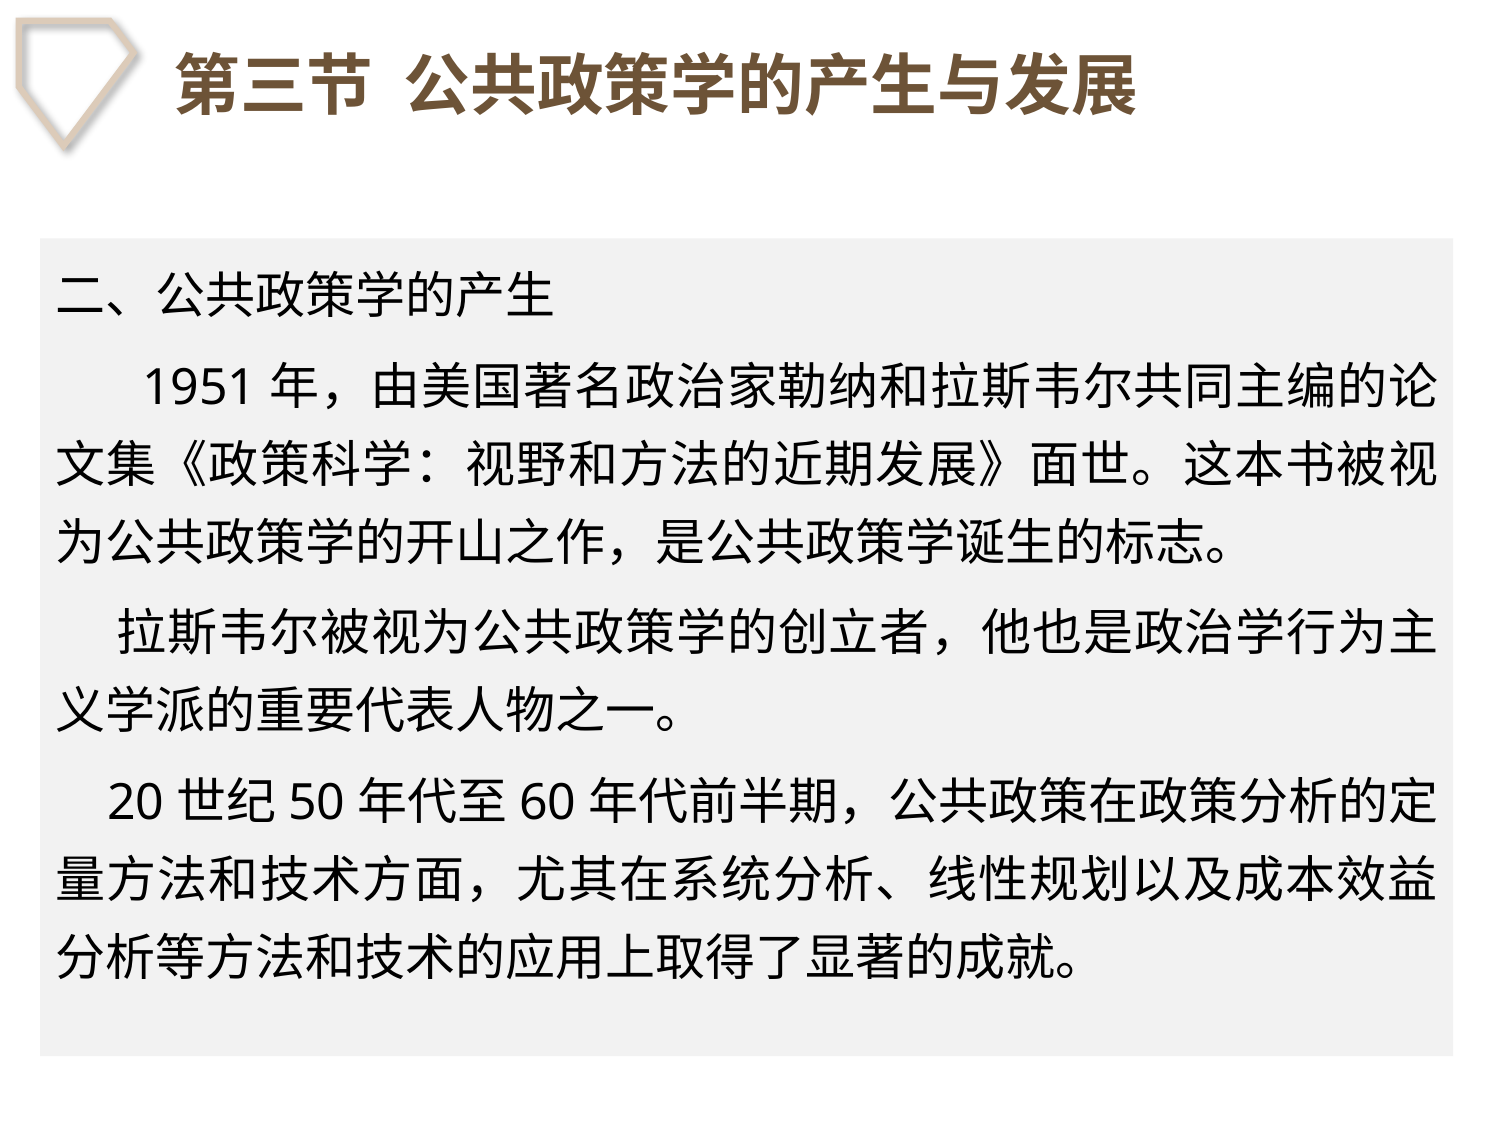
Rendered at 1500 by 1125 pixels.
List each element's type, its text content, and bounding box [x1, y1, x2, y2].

title 第三节 公共政策学的产生与发展 [158, 18, 1456, 159]
list 二、公共政策学的产生 1951年，由美国著名政治家勒纳和拉斯韦尔共同主编的论文集《政策科学：视野和方法的近期发展》面世。这本书被视为公共政策学的开山之作，是公共政策学诞生的标志。 拉斯韦尔被视为公共政策学的创立者，他也是政治学行为主义学派的重要代表人物之一。 20世纪50年代至60年代前半期，公共政策在政策分析的定量方法和技术方面，尤其在系统分析、线性规划以及成本效益分析等方法和技术的应用上取得了显著的成就。 [40, 238, 1454, 1057]
